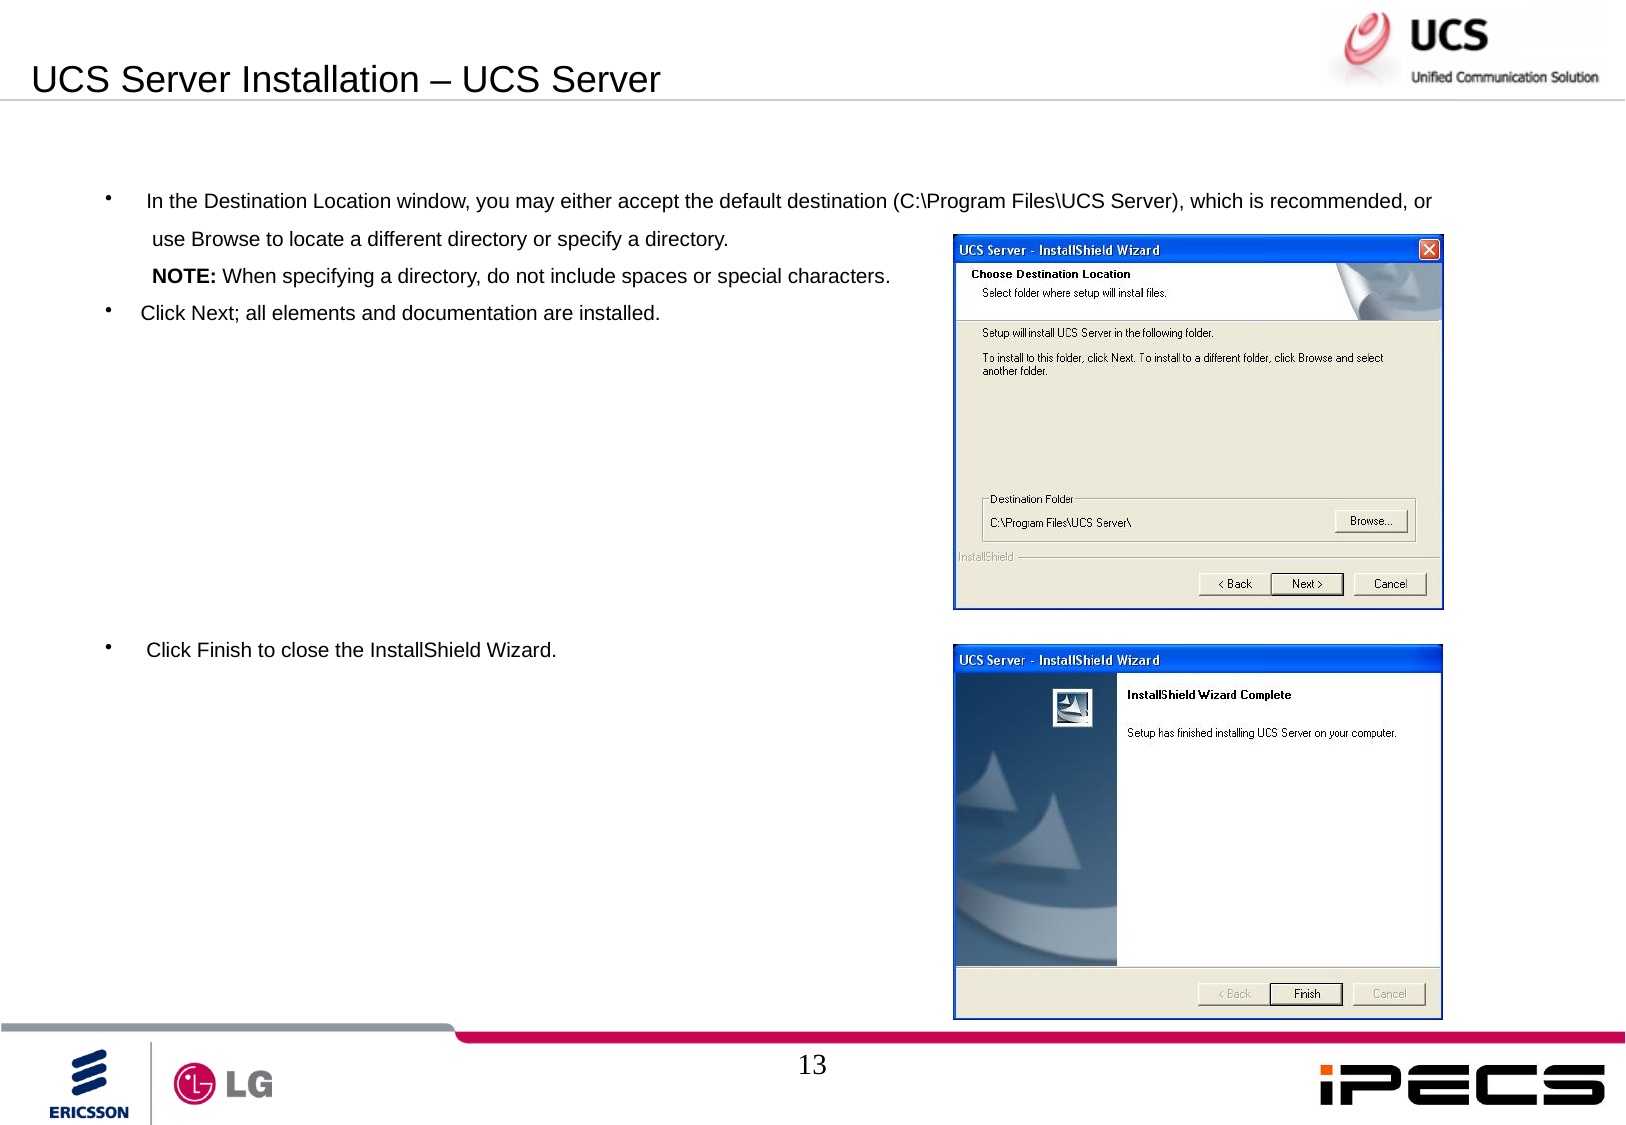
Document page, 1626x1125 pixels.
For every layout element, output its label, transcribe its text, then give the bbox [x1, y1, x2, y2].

slide_number 13 [622, 1037, 1003, 1076]
picture [1325, 7, 1618, 88]
text_box In the Destination Location window, you may either accept the default destination (C:\Program Files\UCS Server), which is recommended, or use Browse to locate a different directory or specify a directory. NOTE: When specifying a directory, do not include spaces or special characters. Click Next; all elements and documentation are installed. Click Finish to close the InstallShield Wizard. [50, 105, 1586, 782]
picture [952, 234, 1444, 610]
picture [1312, 1051, 1611, 1116]
picture [952, 644, 1443, 1020]
text_box UCS Server Installation – UCS Server [16, 24, 677, 108]
picture [0, 1022, 1626, 1125]
